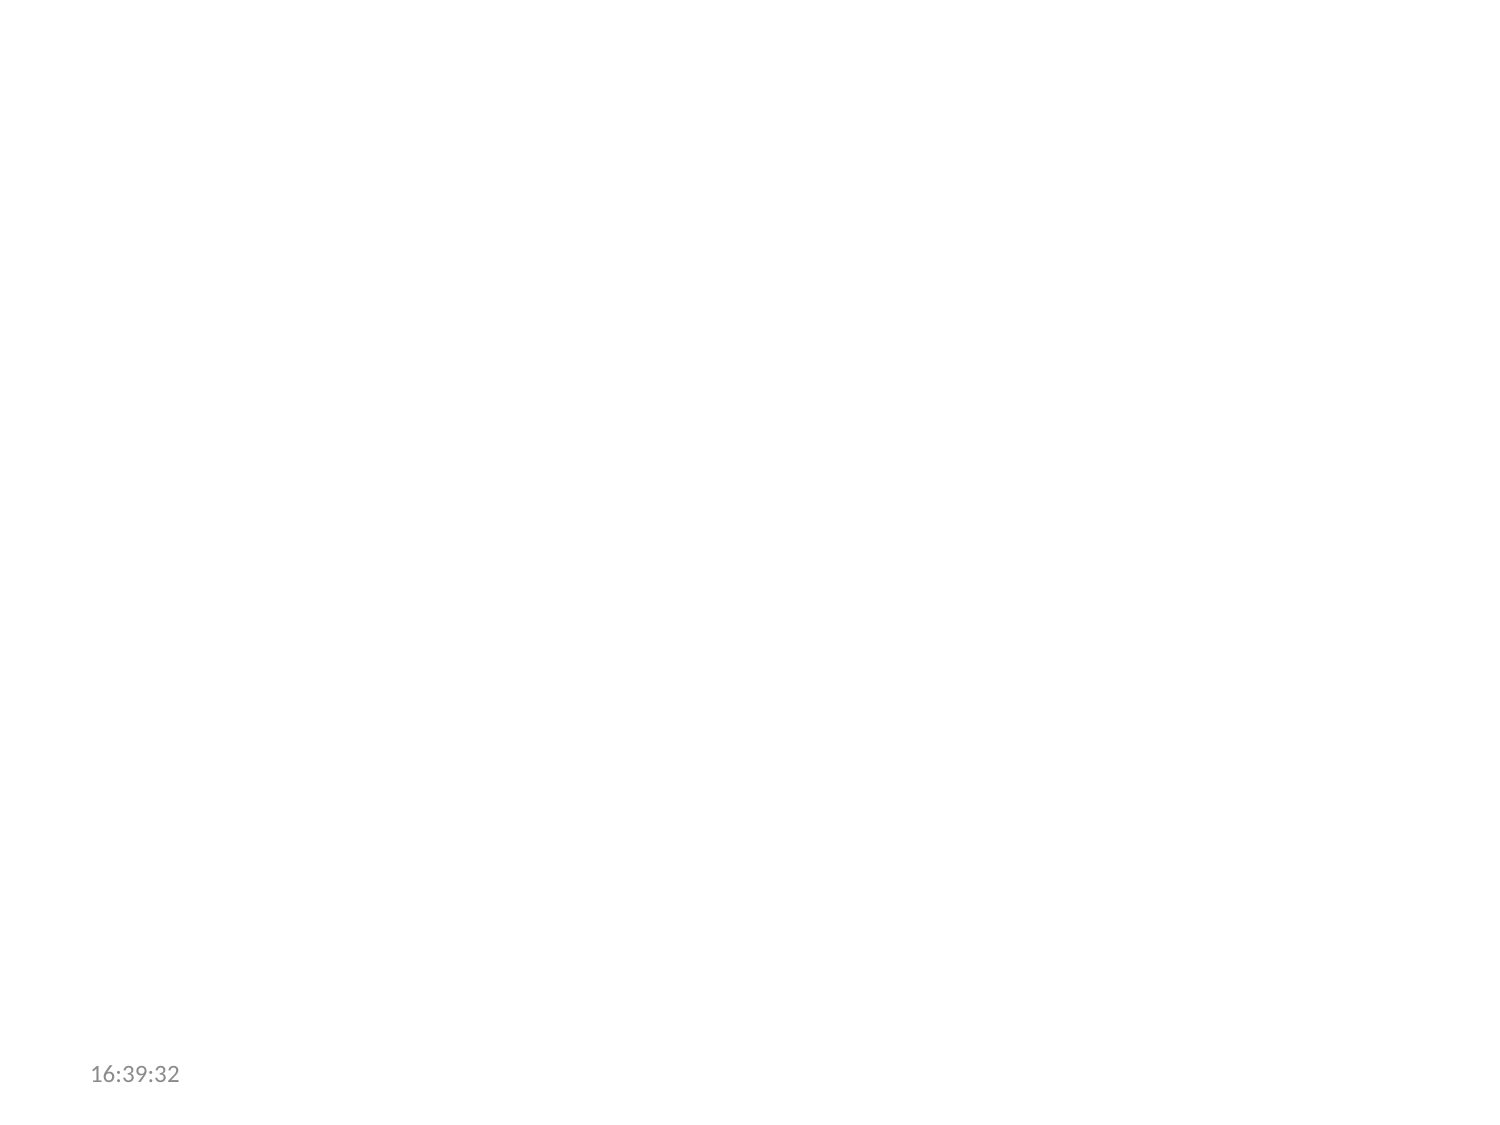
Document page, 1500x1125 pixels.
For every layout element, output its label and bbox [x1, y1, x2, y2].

slide_number [75, 1042, 425, 1103]
